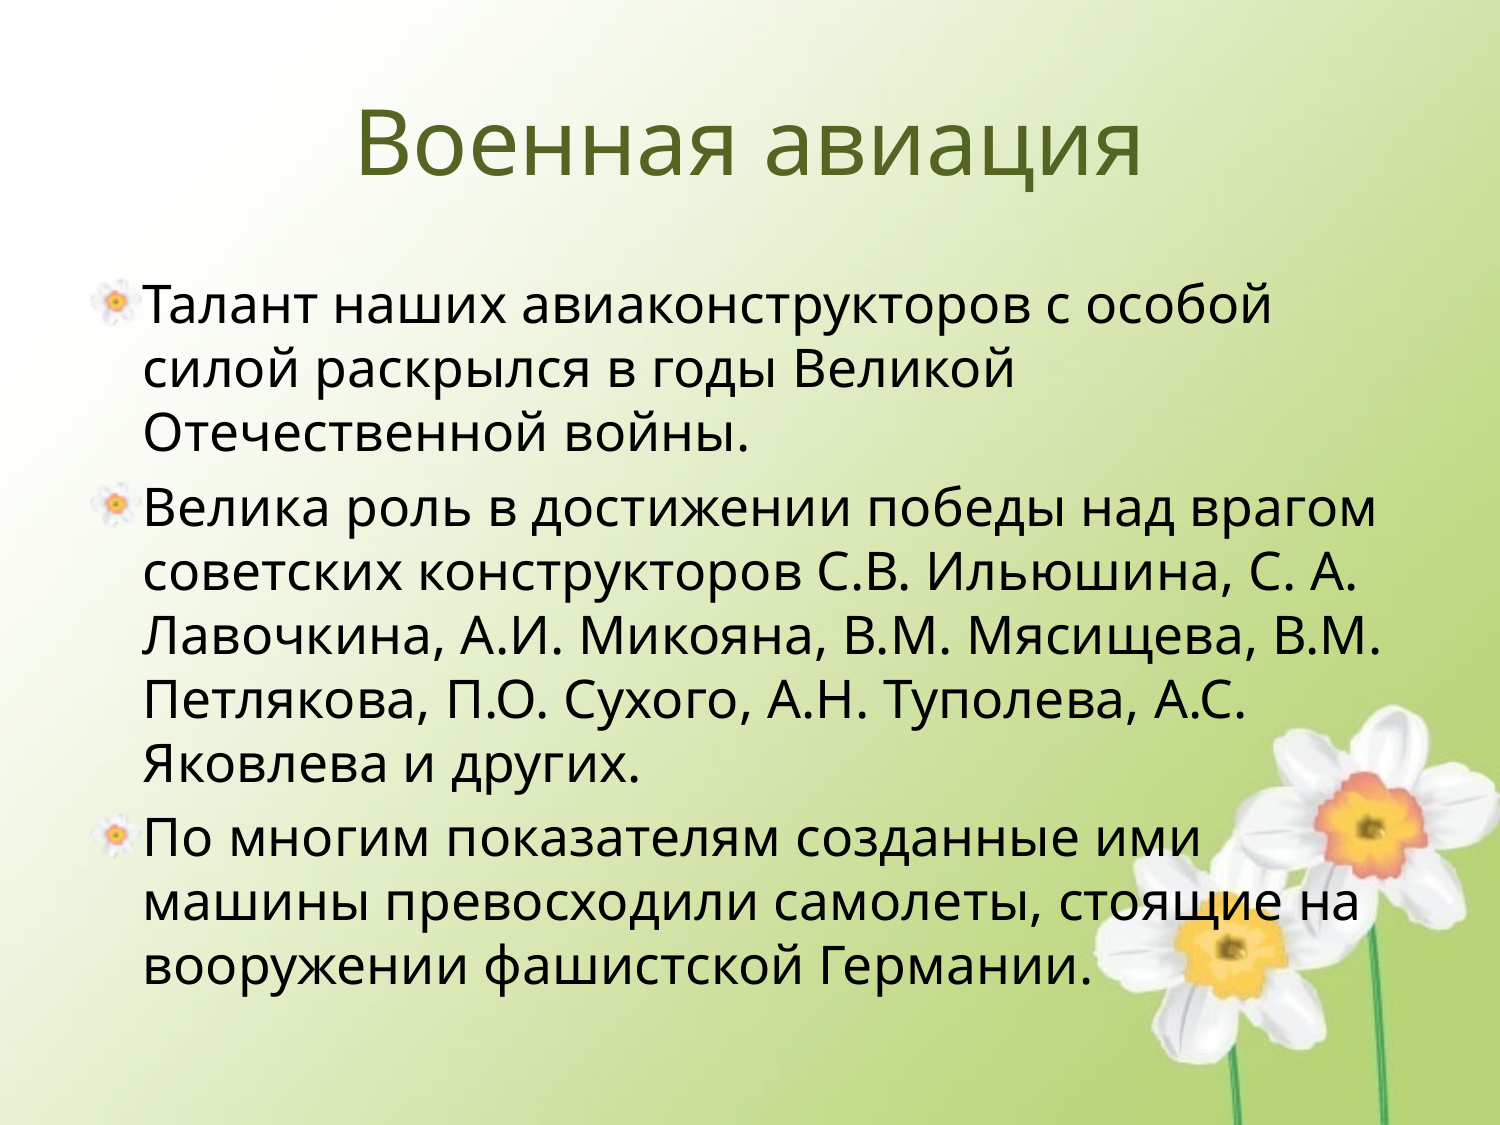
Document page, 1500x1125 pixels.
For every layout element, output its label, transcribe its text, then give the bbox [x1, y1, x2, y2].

title Военная авиация [75, 45, 1425, 233]
list Талант наших авиаконструкторов с особой силой раскрылся в годы Великой Отечественной войны. Велика роль в достижении победы над врагом советских конструкторов С.В. Ильюшина, С. А. Лавочкина, А.И. Микояна, В.М. Мясищева, В.М. Петлякова, П.О. Сухого, А.Н. Туполева, А.С. Яковлева и других. По многим показателям созданные ими машины превосходили самолеты, стоящие на вооружении фашистской Германии. [75, 262, 1425, 1005]
picture [0, 0, 1500, 1125]
